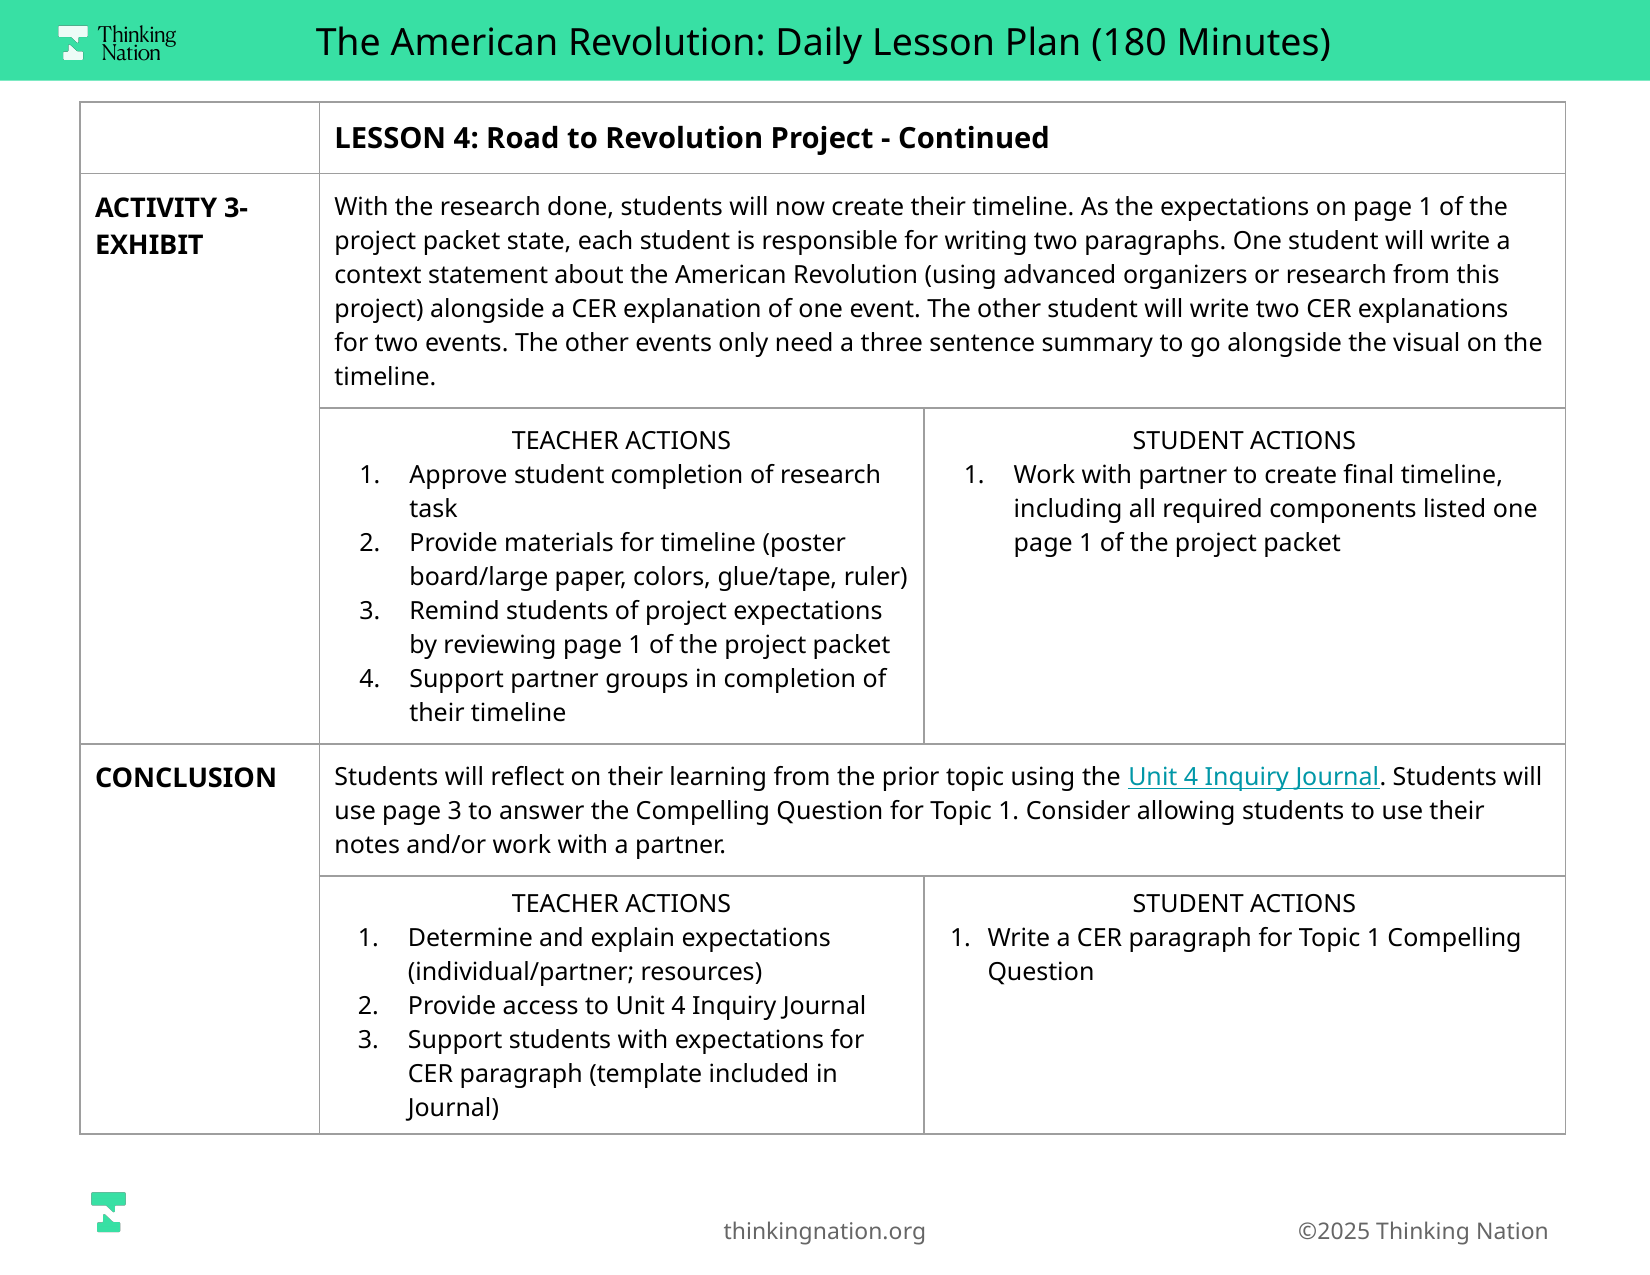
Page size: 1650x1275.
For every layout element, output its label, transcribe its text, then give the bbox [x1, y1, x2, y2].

text_box thinkingnation.org [629, 1200, 1021, 1240]
text_box ©2025 Thinking Nation [1174, 1200, 1566, 1240]
table_cell CONCLUSION [81, 745, 319, 1133]
table_cell TEACHER ACTIONS Approve student completion of research task Provide materials for timeline (poster board/large paper, colors, glue/tape, ruler) Remind students of project expectations by reviewing page 1 of the project packet Support partner groups in completion of their timeline [320, 409, 923, 743]
table_cell TEACHER ACTIONS Determine and explain expectations (individual/partner; resources) Provide access to Unit 4 Inquiry Journal Support students with expectations for CER paragraph (template included in Journal) [320, 877, 923, 1133]
table_cell STUDENT ACTIONS Work with partner to create final timeline, including all required components listed one page 1 of the project packet [925, 409, 1565, 743]
table_cell With the research done, students will now create their timeline. As the expectations on page 1 of the project packet state, each student is responsible for writing two paragraphs. One student will write a context statement about the American Revolution (using advanced organizers or research from this project) alongside a CER explanation of one event. The other student will write two CER explanations for two events. The other events only need a three sentence summary to go alongside the visual on the timeline. [320, 174, 1565, 407]
picture [45, 14, 180, 71]
table_cell ACTIVITY 3- EXHIBIT [81, 174, 319, 743]
table_header [81, 103, 319, 173]
table_cell STUDENT ACTIONS Write a CER paragraph for Topic 1 Compelling Question [925, 877, 1565, 1133]
table_header LESSON 4: Road to Revolution Project - Continued [320, 103, 1565, 173]
table_cell Students will reflect on their learning from the prior topic using the Unit 4 Inquiry Journal. Students will use page 3 to answer the Compelling Question for Topic 1. Consider allowing students to use their notes and/or work with a partner. [320, 745, 1565, 875]
picture [80, 1184, 136, 1240]
text_box The American Revolution: Daily Lesson Plan (180 Minutes) [0, 0, 1650, 81]
